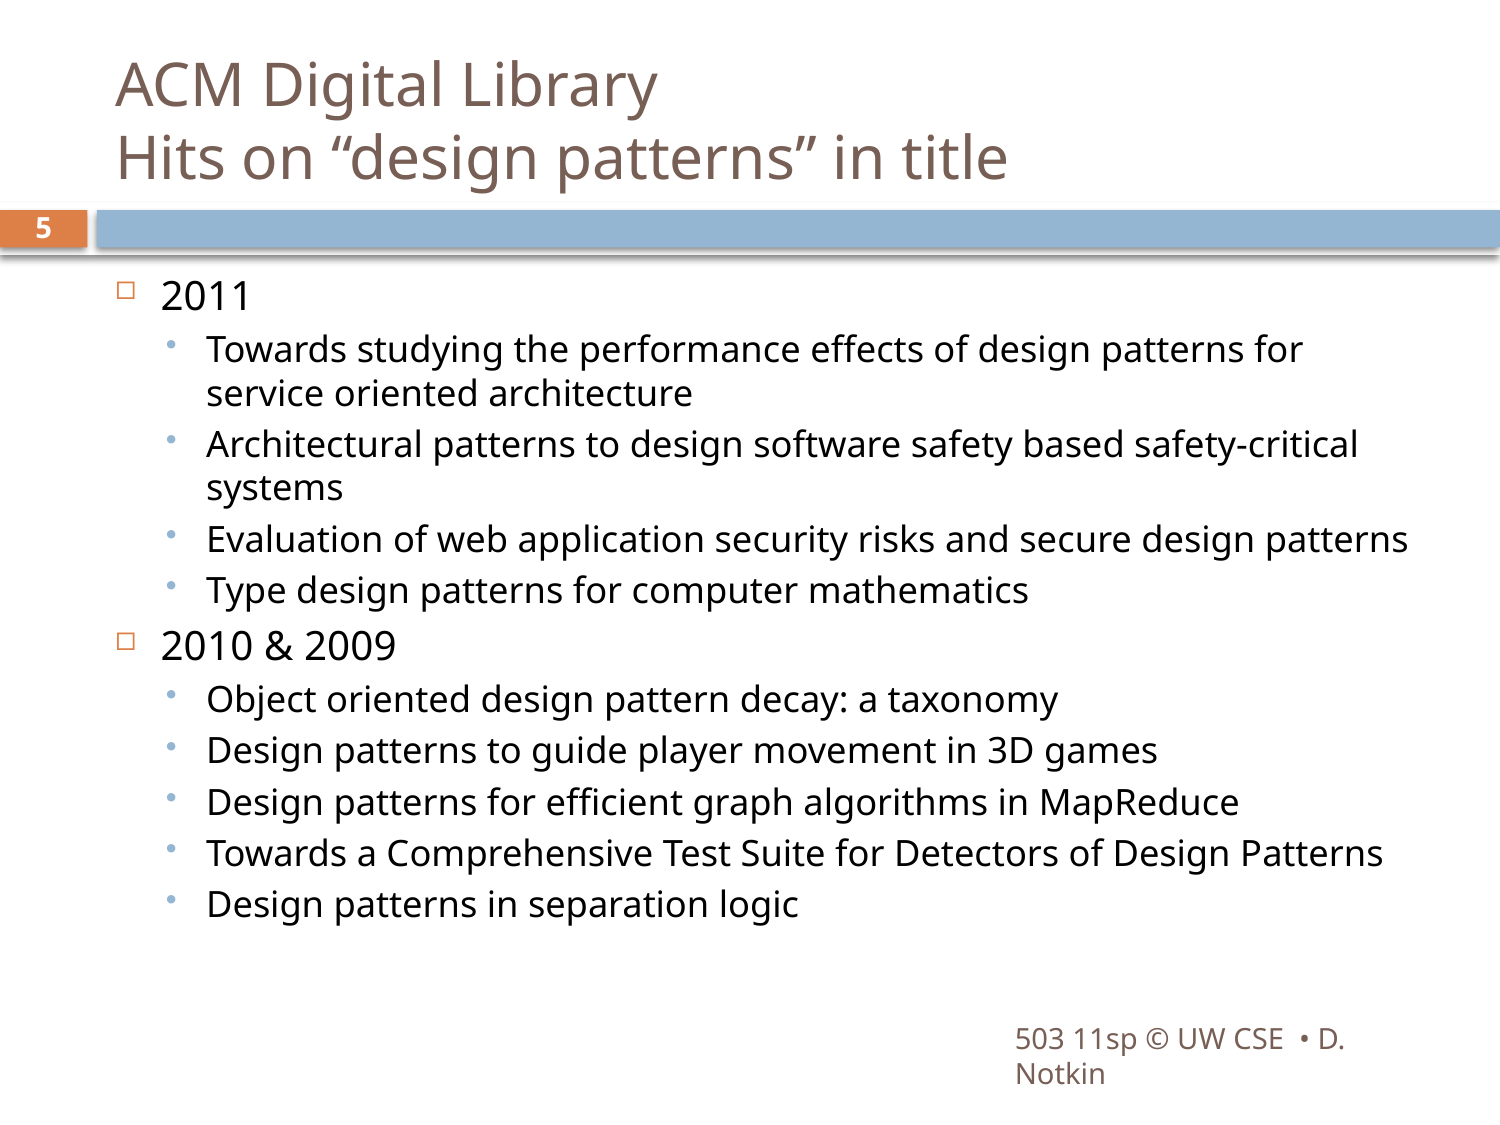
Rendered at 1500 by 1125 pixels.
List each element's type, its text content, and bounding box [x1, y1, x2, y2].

slide_number 5 [0, 208, 88, 249]
slide_number 503 11sp © UW CSE • D. Notkin [999, 1025, 1438, 1085]
list 2011 Towards studying the performance effects of design patterns for service oriented architecture Architectural patterns to design software safety based safety-critical systems Evaluation of web application security risks and secure design patterns Type design patterns for computer mathematics 2010 & 2009 Object oriented design pattern decay: a taxonomy Design patterns to guide player movement in 3D games Design patterns for efficient graph algorithms in MapReduce Towards a Comprehensive Test Suite for Detectors of Design Patterns Design patterns in separation logic [100, 262, 1438, 1000]
title ACM Digital Library Hits on “design patterns” in title [100, 37, 1438, 200]
